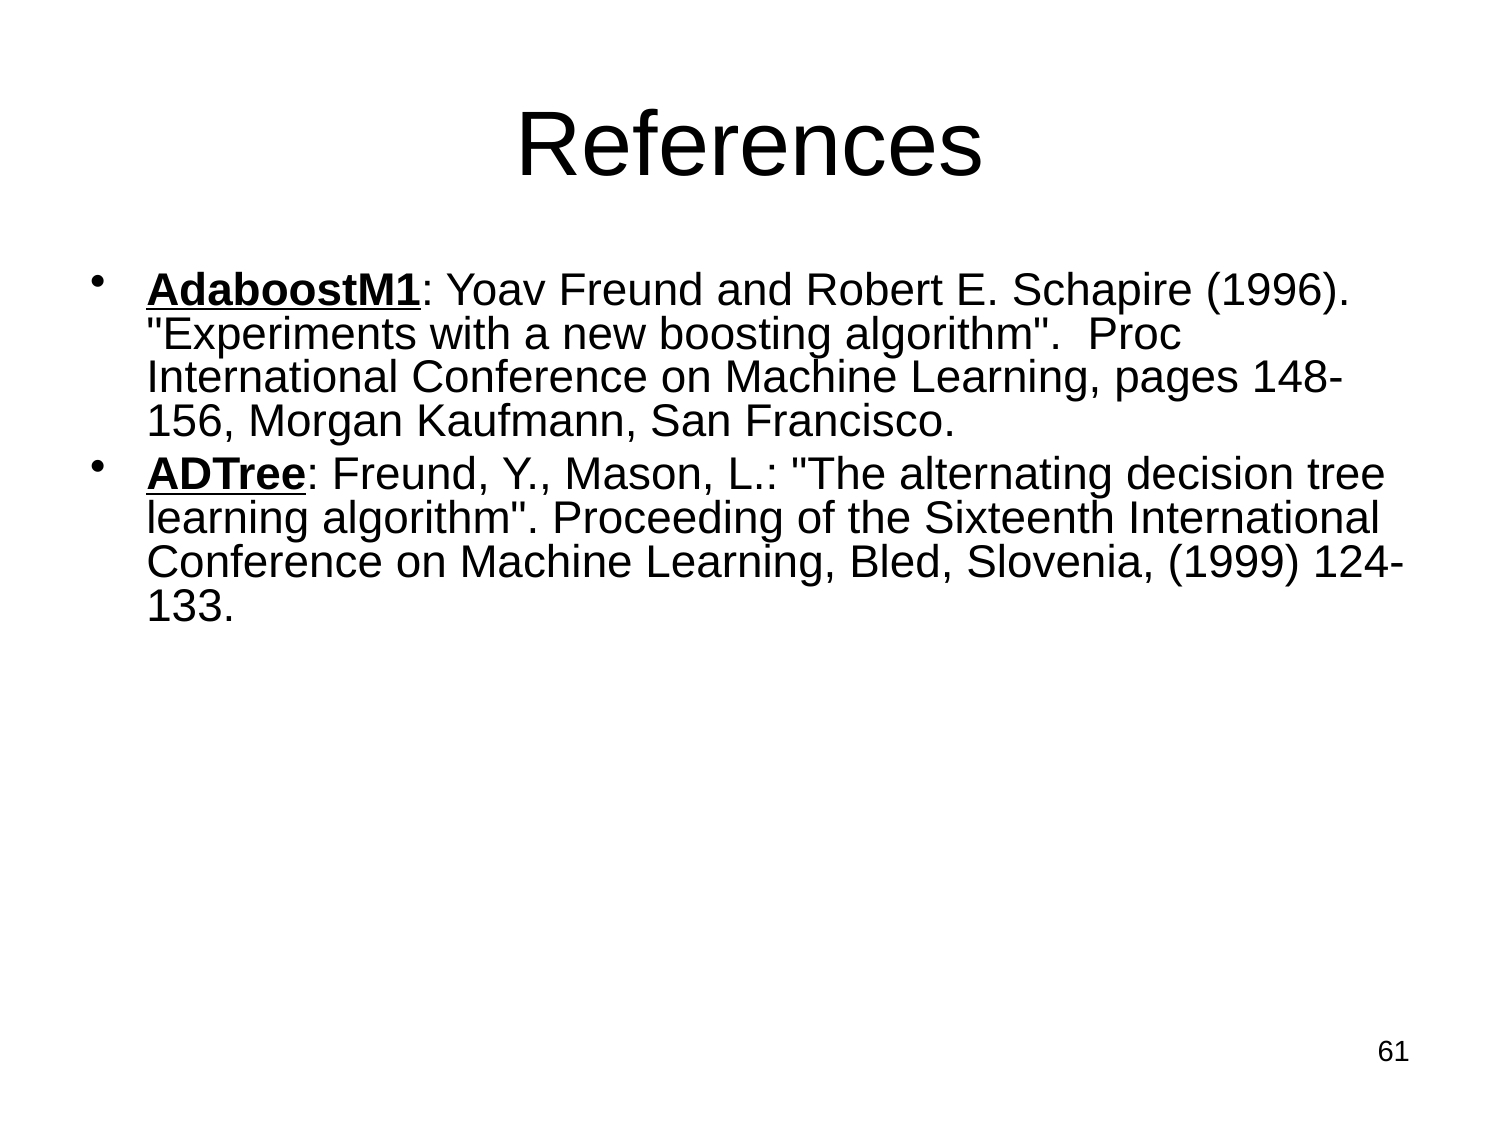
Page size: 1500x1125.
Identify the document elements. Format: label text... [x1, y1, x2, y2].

list AdaboostM1: Yoav Freund and Robert E. Schapire (1996). "Experiments with a new boosting algorithm". Proc International Conference on Machine Learning, pages 148-156, Morgan Kaufmann, San Francisco. ADTree: Freund, Y., Mason, L.: "The alternating decision tree learning algorithm". Proceeding of the Sixteenth International Conference on Machine Learning, Bled, Slovenia, (1999) 124-133. [75, 262, 1425, 890]
slide_number 61 [1074, 1024, 1426, 1103]
title References [75, 45, 1425, 233]
